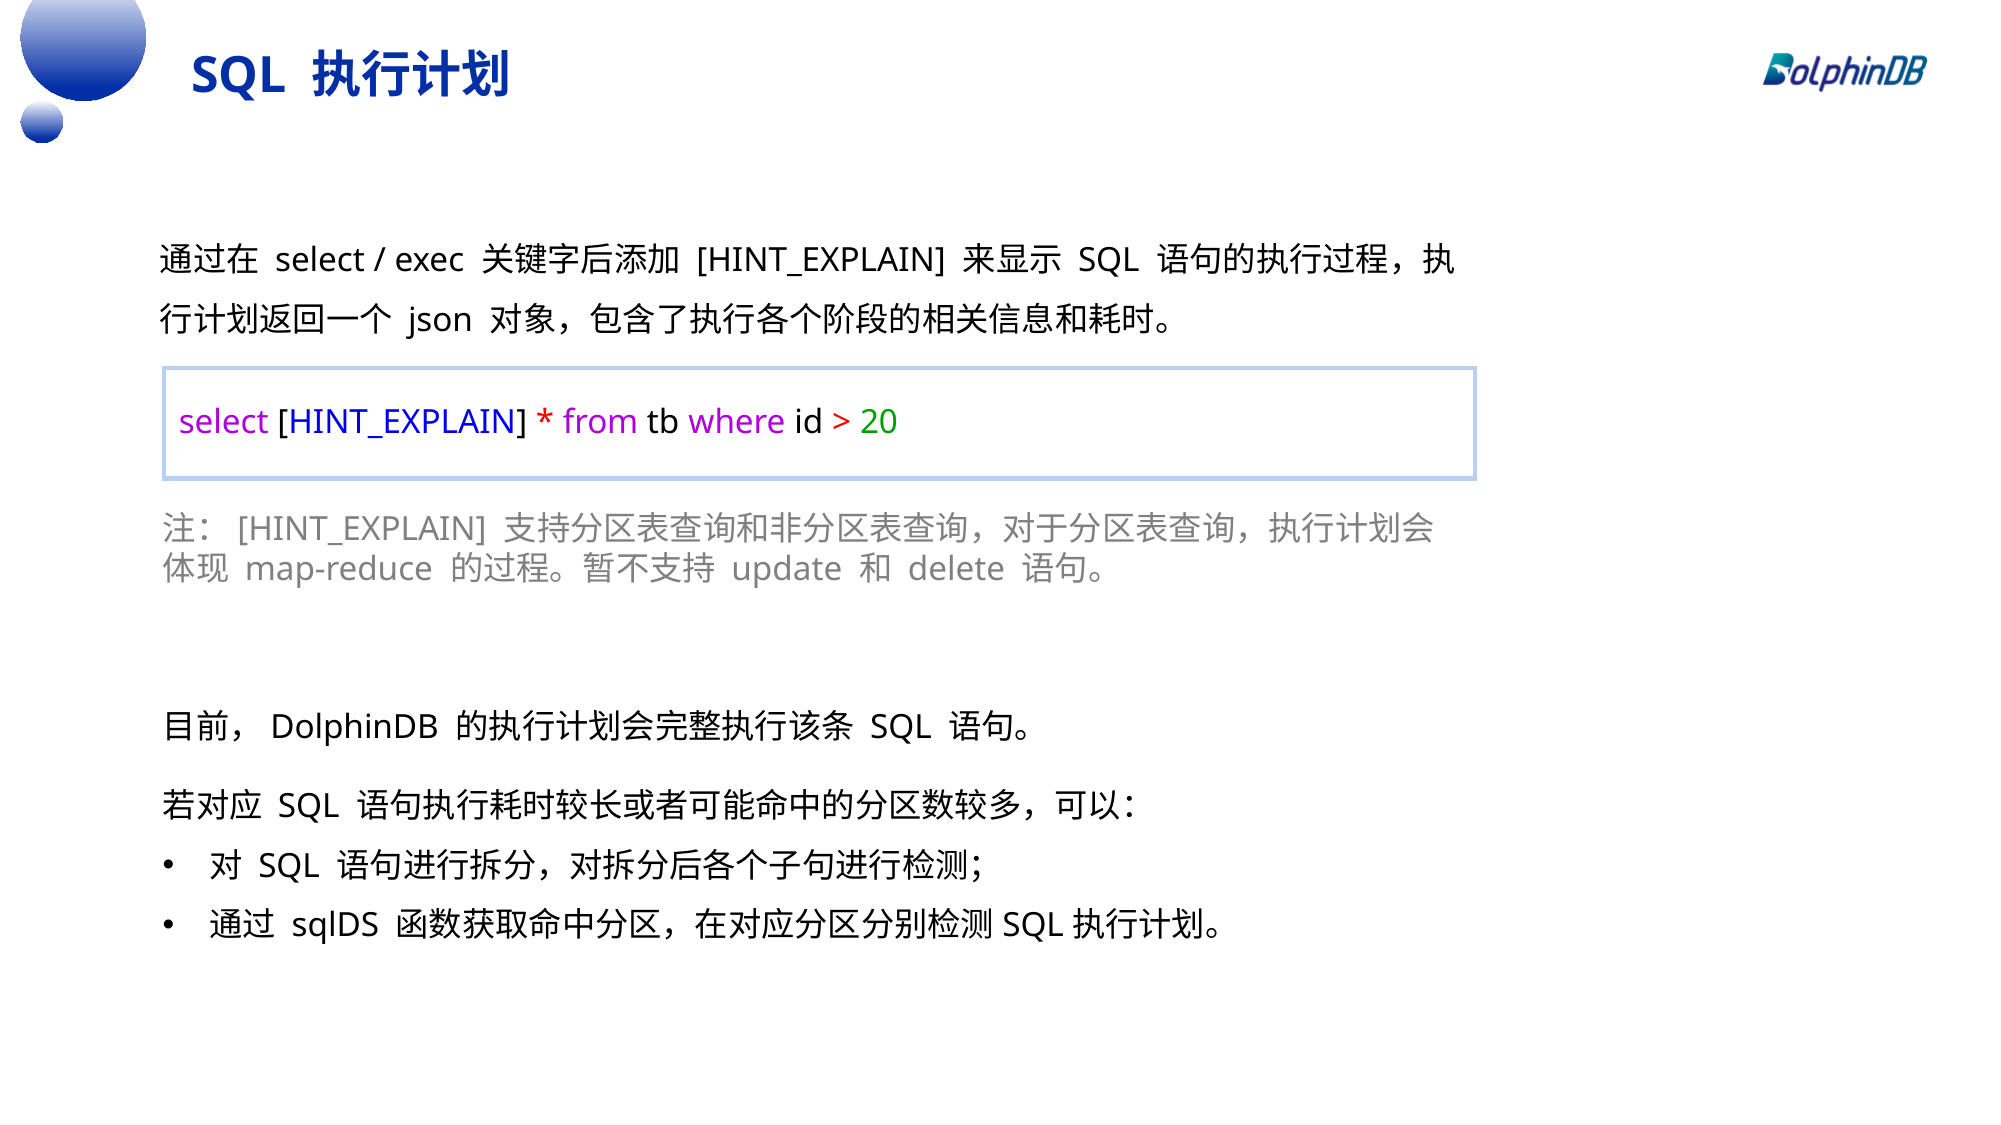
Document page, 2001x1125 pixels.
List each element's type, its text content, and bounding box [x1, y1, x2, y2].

text_box SQL 执行计划 [163, 35, 1545, 110]
text_box 注：[HINT_EXPLAIN] 支持分区表查询和非分区表查询，对于分区表查询，执行计划会体现 map-reduce 的过程。暂不支持 update 和 delete 语句。 [147, 499, 1475, 595]
text_box [19, 99, 64, 144]
text_box 通过在 select / exec 关键字后添加 [HINT_EXPLAIN] 来显示 SQL 语句的执行过程，执行计划返回一个 json 对象，包含了执行各个阶段的相关信息和耗时。 [145, 210, 1474, 347]
text_box [19, 0, 147, 102]
picture [1755, 47, 1929, 93]
text_box [163, 367, 1476, 479]
text_box 目前，DolphinDB 的执行计划会完整执行该条 SQL 语句。 若对应 SQL 语句执行耗时较长或者可能命中的分区数较多，可以： 对 SQL 语句进行拆分，对拆分后各个子句进行检测； 通过 sqlDS 函数获取命中分区，在对应分区分别检测SQL执行计划。 [147, 677, 1328, 951]
